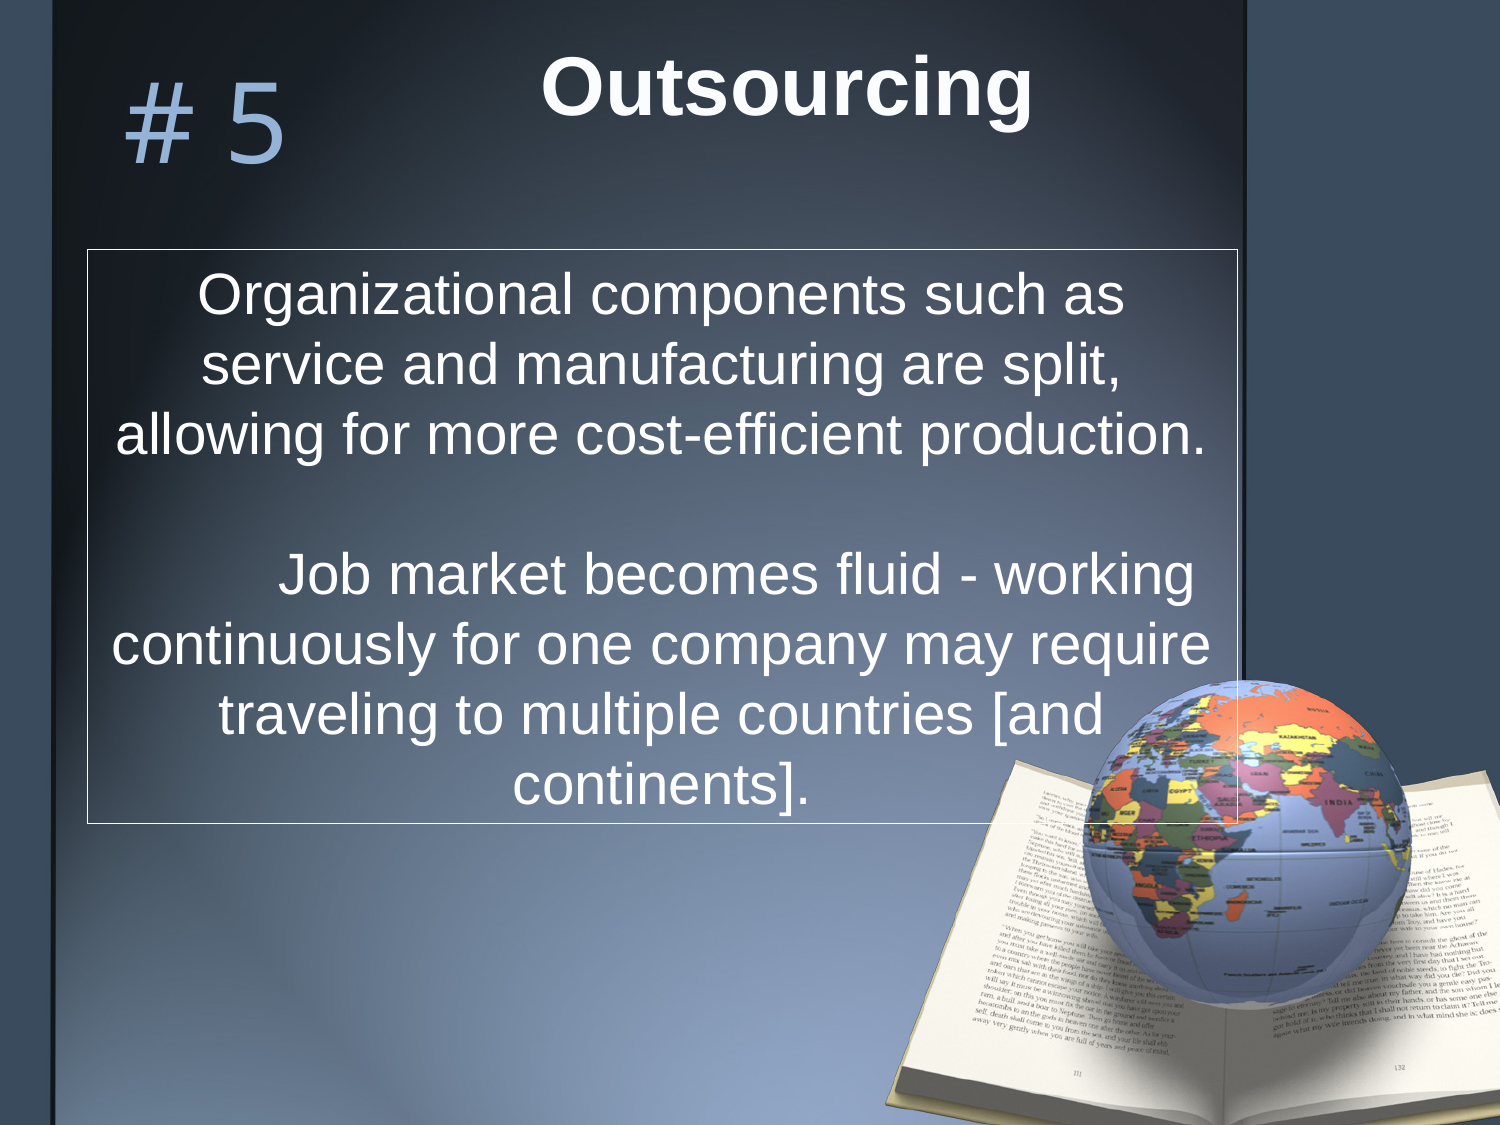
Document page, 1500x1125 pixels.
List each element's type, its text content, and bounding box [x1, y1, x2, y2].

text_box Organizational components such as service and manufacturing are split, allowing for more cost-efficient production. Job market becomes fluid - working continuously for one company may require traveling to multiple countries [and continents]. [87, 249, 1238, 824]
text_box Outsourcing [337, 24, 1239, 140]
title # 5 [49, 0, 363, 238]
picture [0, 0, 1500, 1125]
